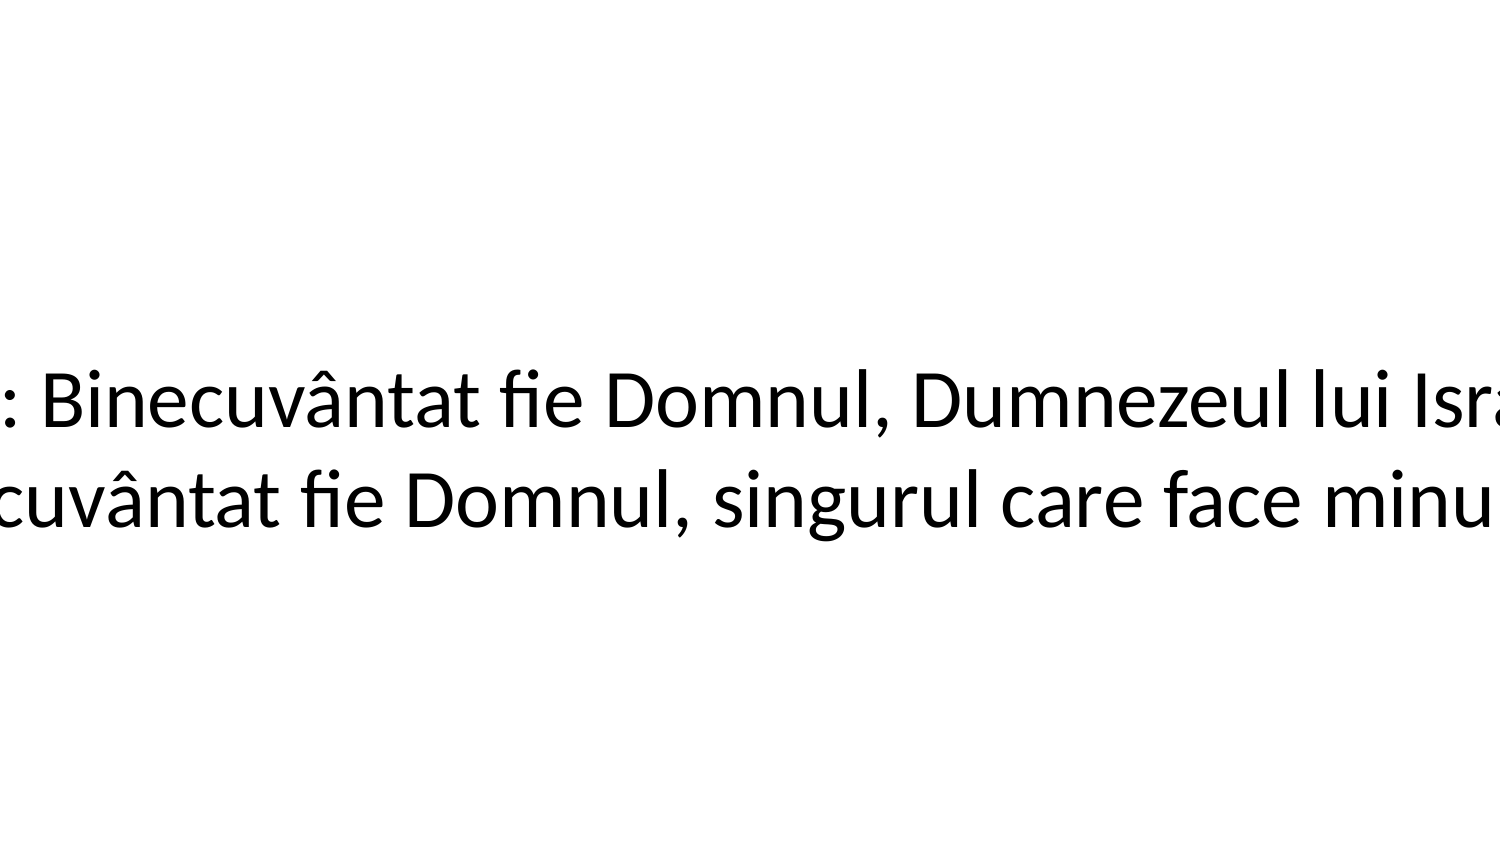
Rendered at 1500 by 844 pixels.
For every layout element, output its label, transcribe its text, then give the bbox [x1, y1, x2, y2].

text_box 1. /: Binecuvântat fie Domnul, Dumnezeul lui Israel, Binecuvântat fie Domnul, singurul care face minuni! :/ [0, 292, 1500, 552]
